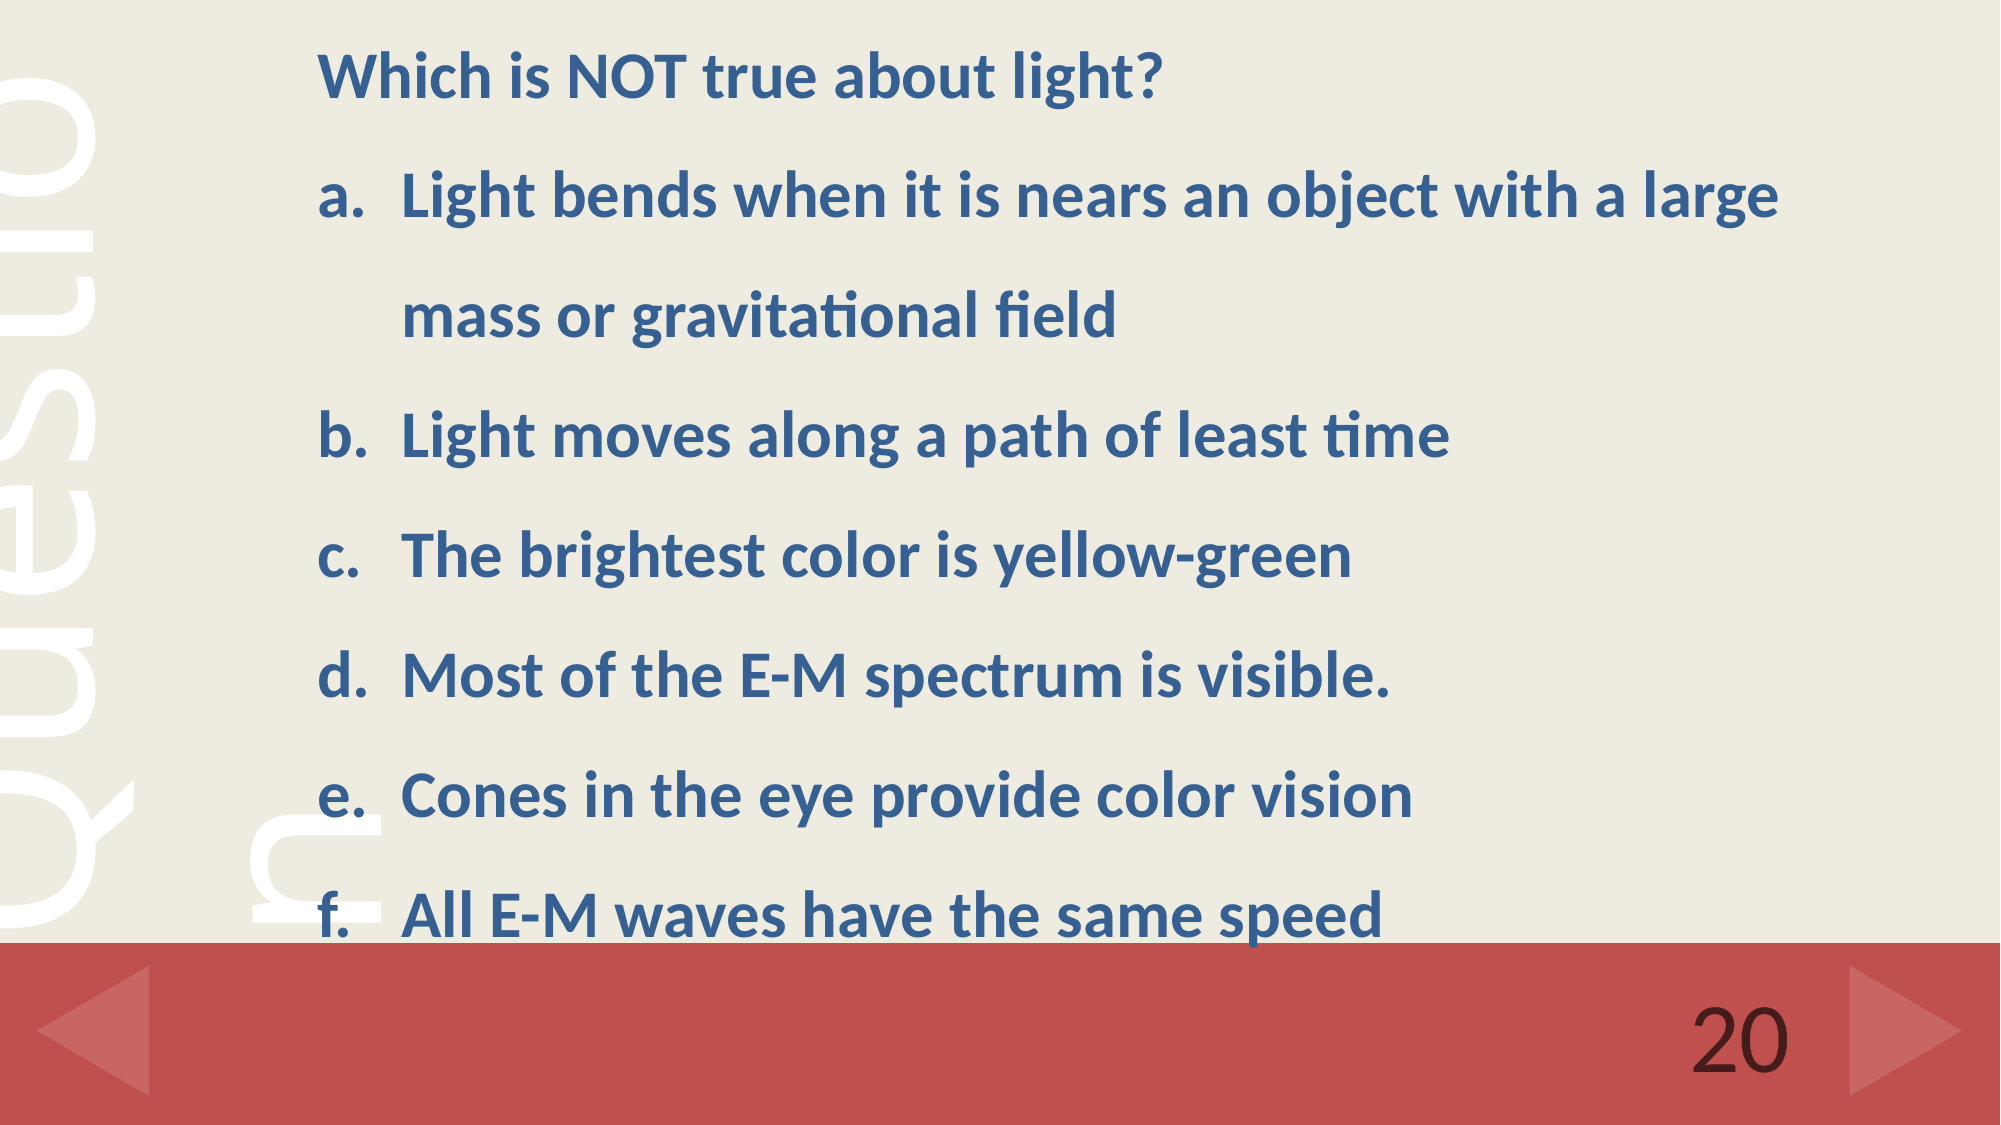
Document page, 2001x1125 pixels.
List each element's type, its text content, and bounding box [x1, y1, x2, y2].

list 20 [1494, 967, 1806, 1097]
list Which is NOT true about light? Light bends when it is nears an object with a large mass or gravitational field Light moves along a path of least time The brightest color is yellow-green Most of the E-M spectrum is visible. Cones in the eye provide color vision All E-M waves have the same speed [302, 0, 1897, 943]
